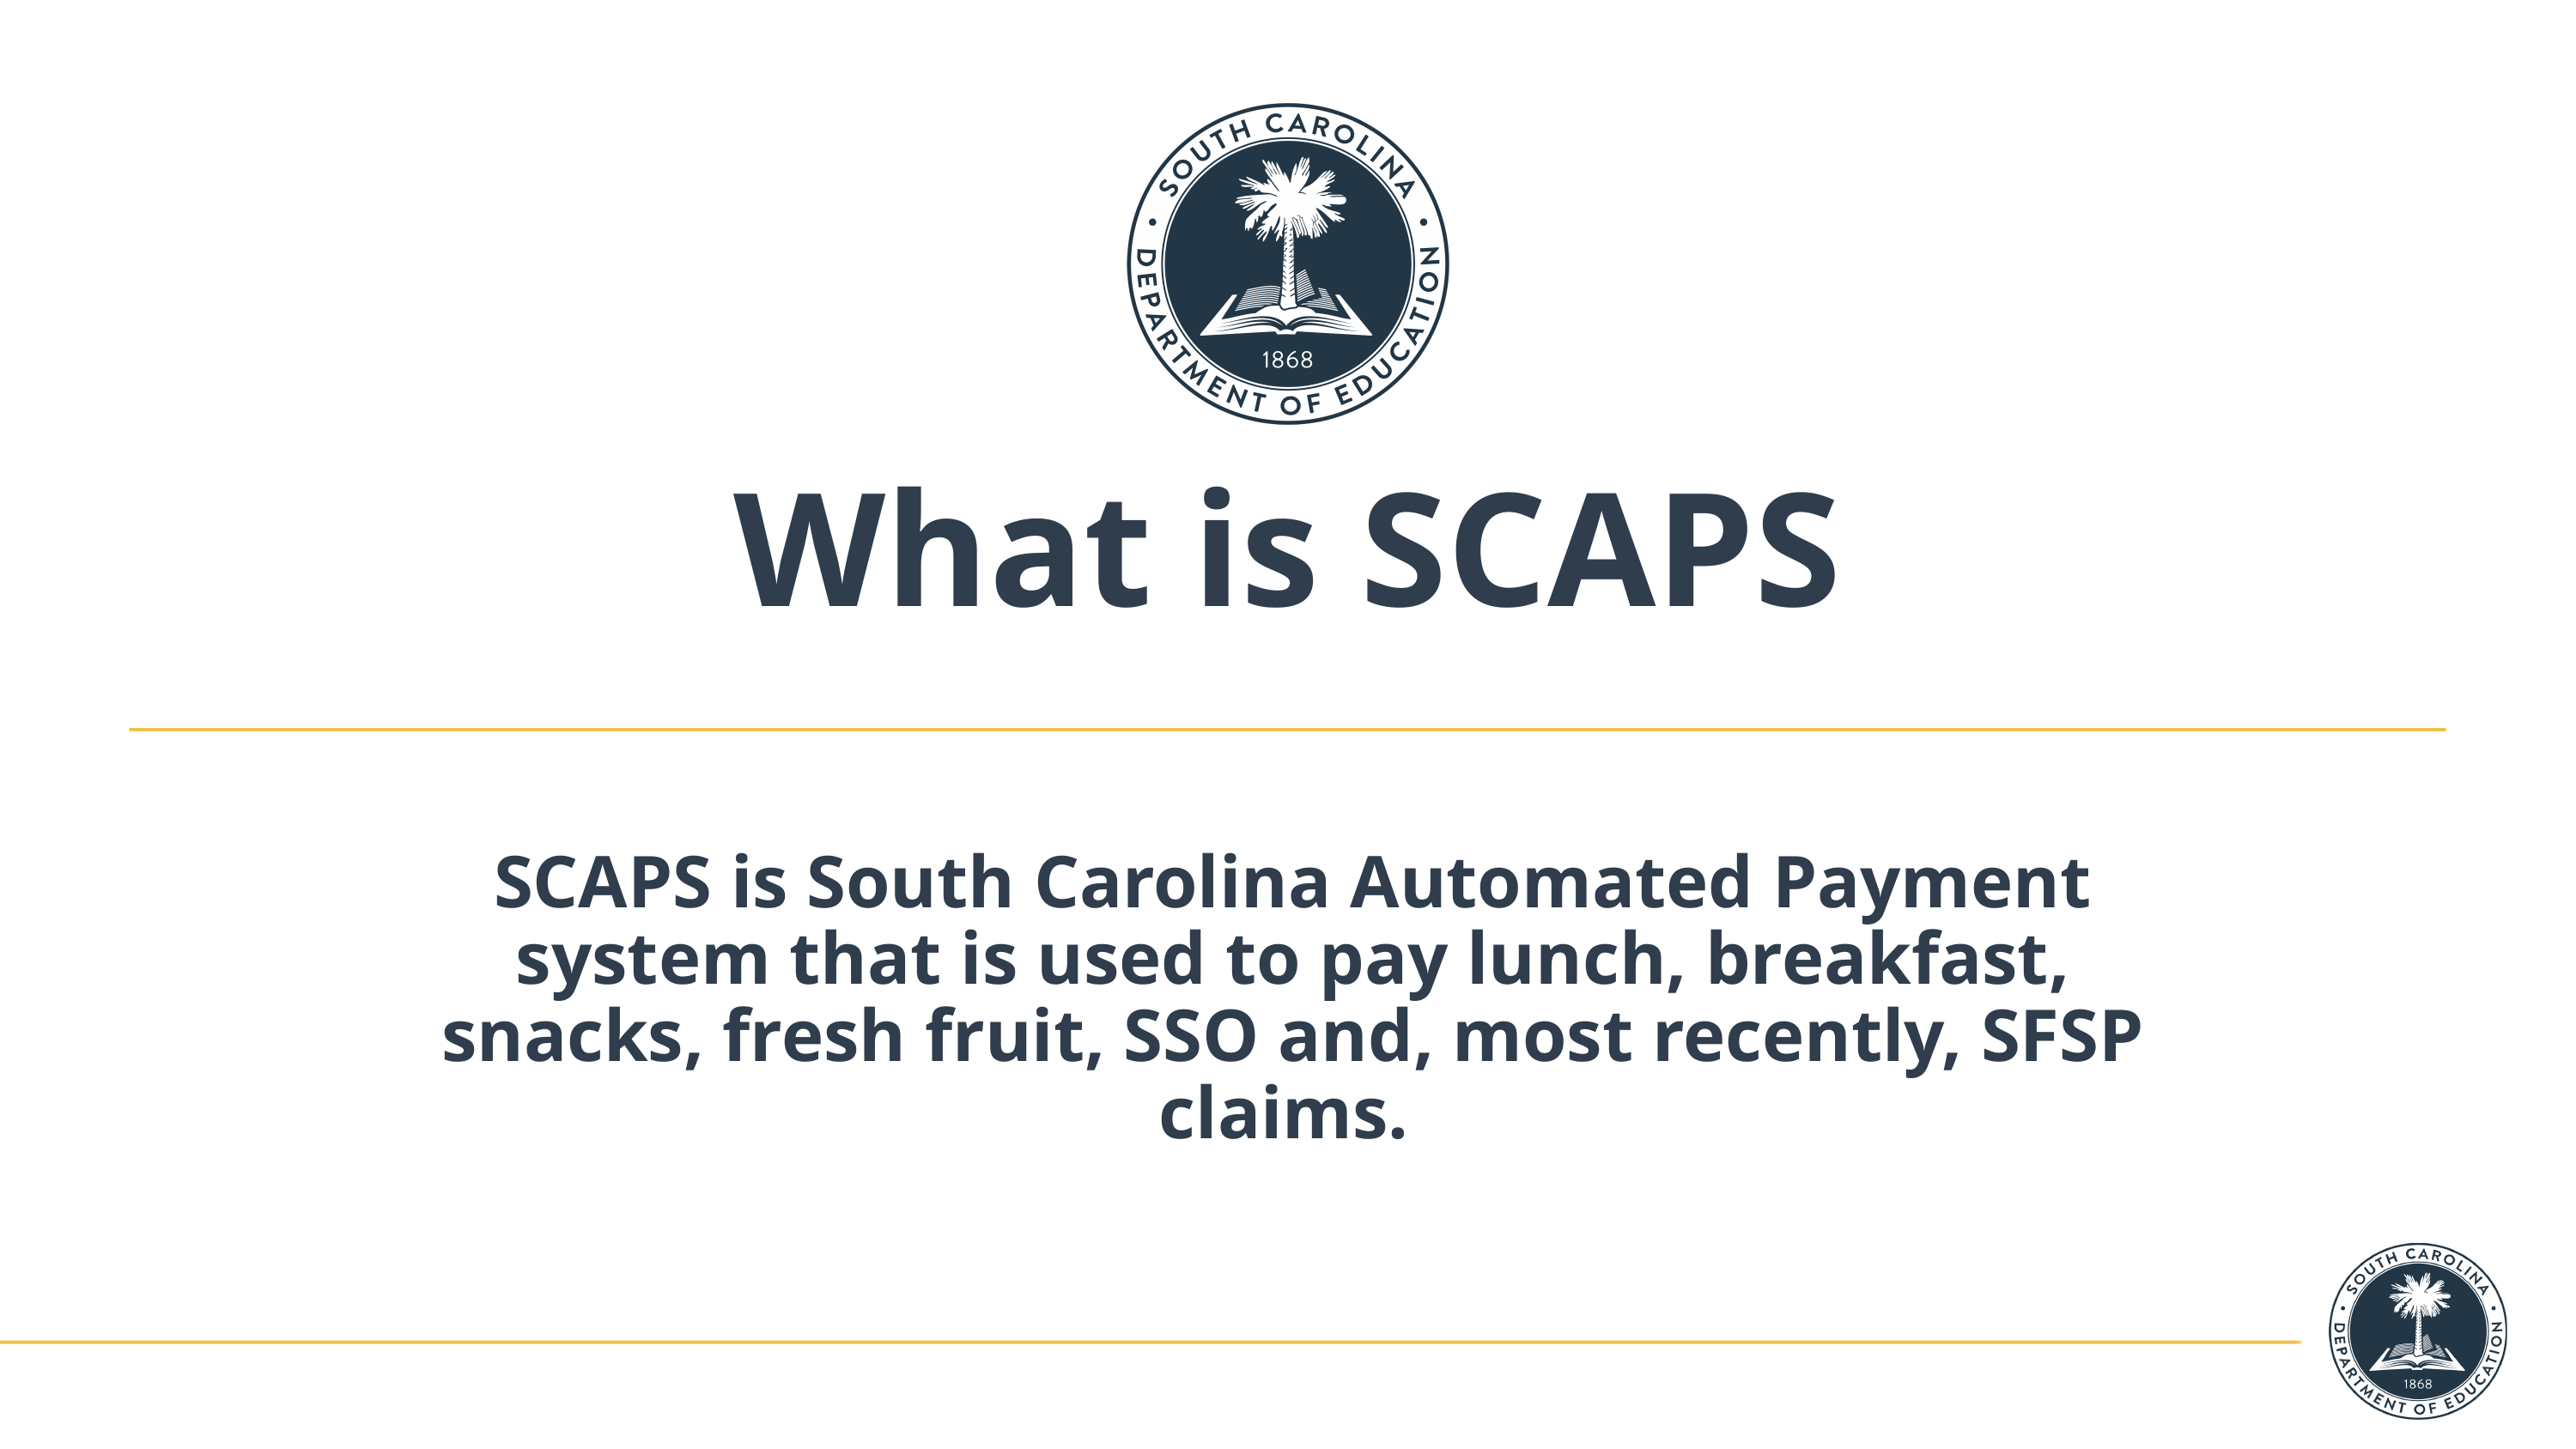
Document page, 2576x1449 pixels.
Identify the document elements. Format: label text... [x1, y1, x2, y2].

list SCAPS is South Carolina Automated Payment system that is used to pay lunch, breakfast, snacks, fresh fruit, SSO and, most recently, SFSP claims. [375, 756, 2211, 1244]
picture [2329, 1243, 2507, 1420]
picture [1127, 103, 1449, 425]
picture [129, 728, 2447, 731]
title What is SCAPS [129, 449, 2447, 692]
